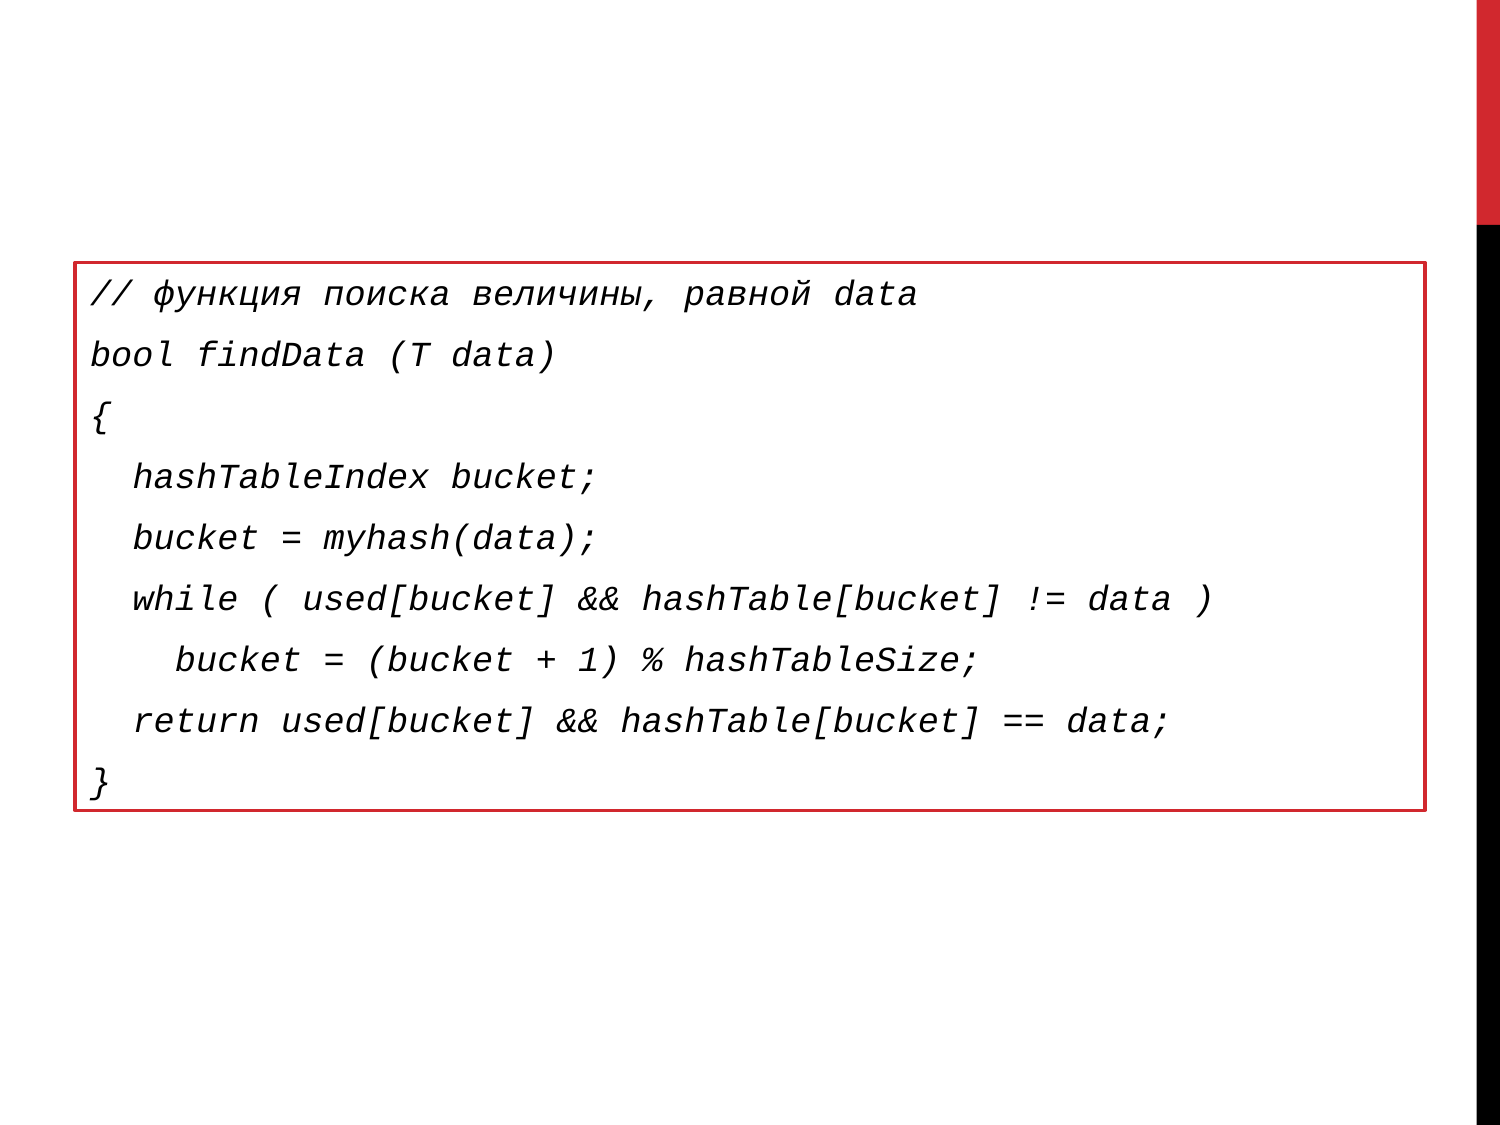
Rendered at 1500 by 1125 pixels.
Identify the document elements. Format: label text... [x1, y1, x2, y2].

list // функция поиска величины, равной data bool findData (T data) { hashTableIndex bucket; bucket = myhash(data); while ( used[bucket] && hashTable[bucket] != data ) bucket = (bucket + 1) % hashTableSize; return used[bucket] && hashTable[bucket] == data; } [75, 262, 1425, 811]
